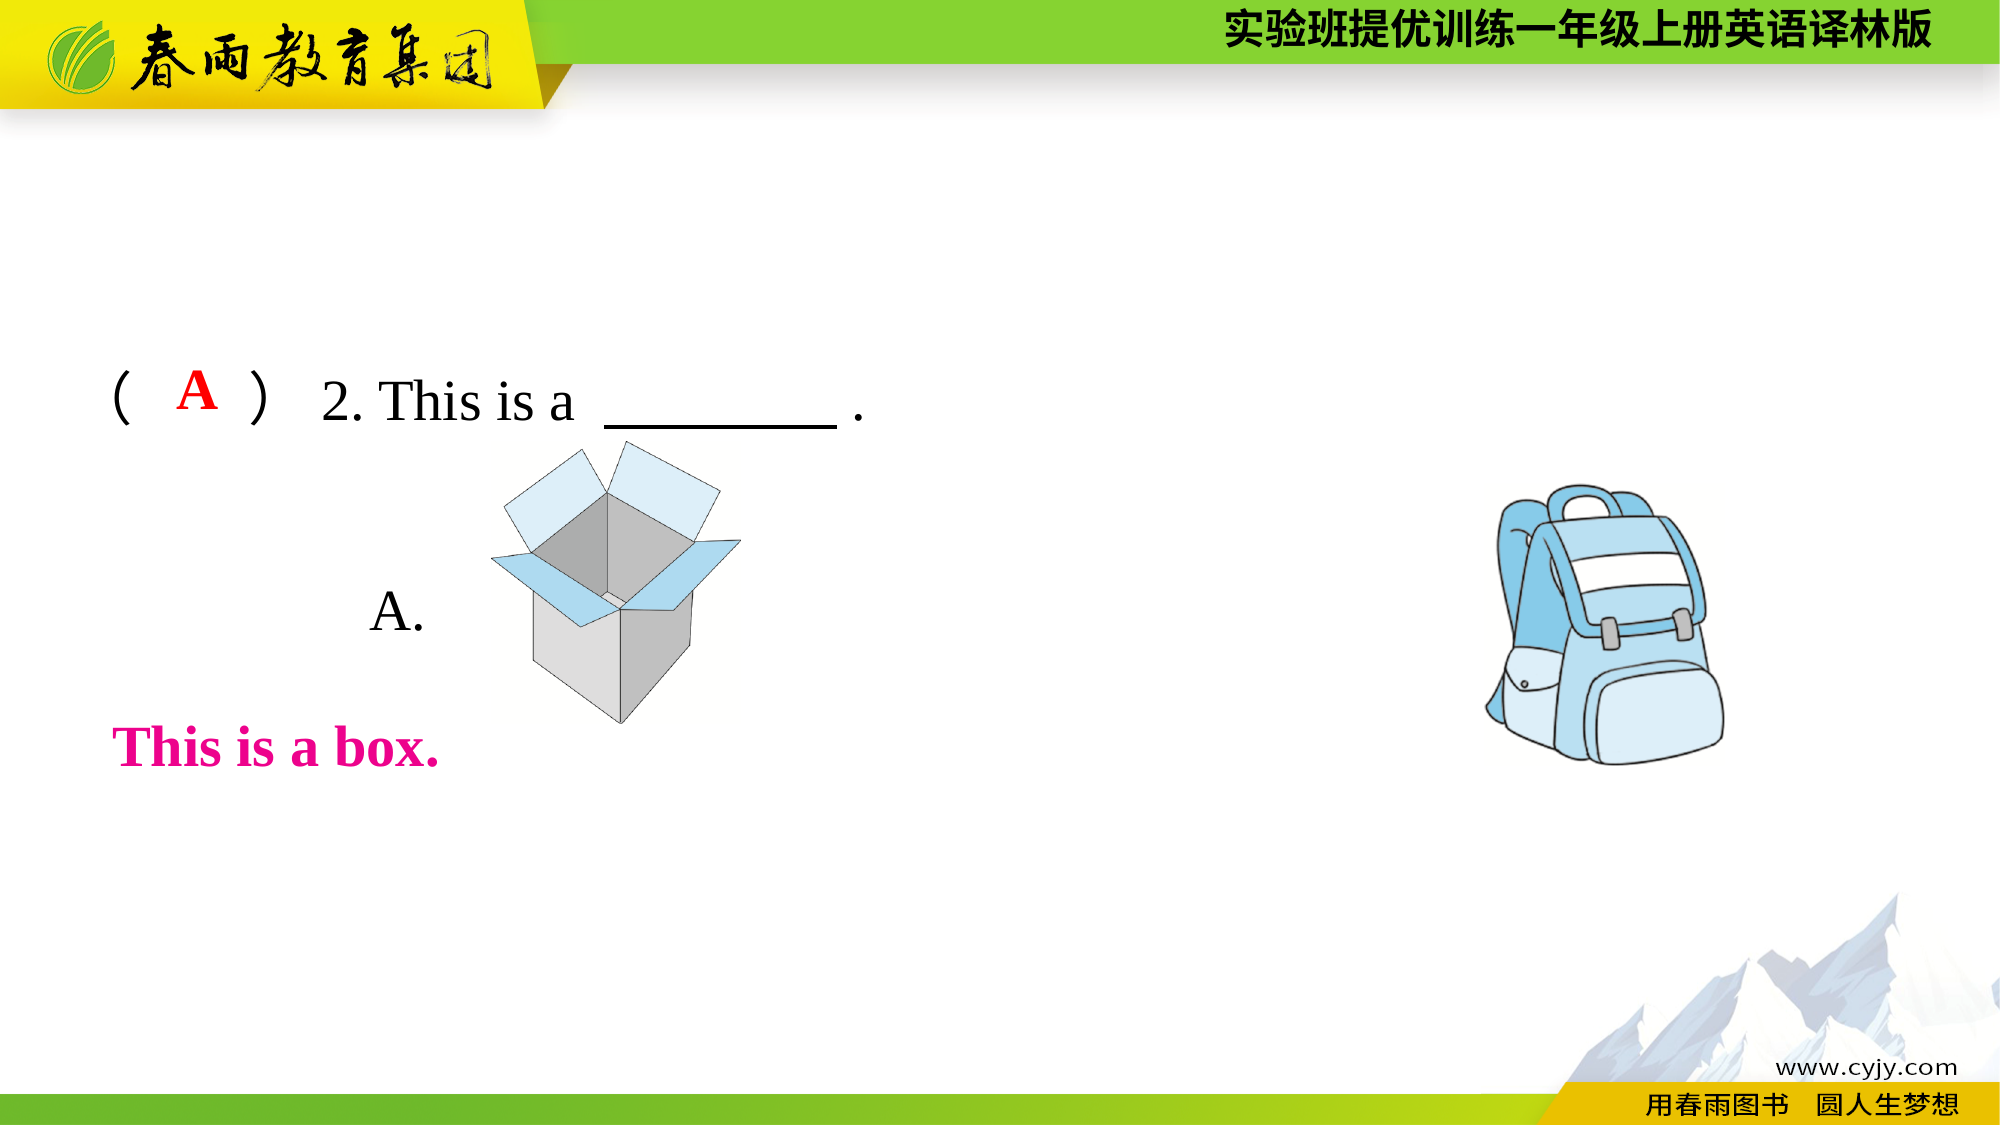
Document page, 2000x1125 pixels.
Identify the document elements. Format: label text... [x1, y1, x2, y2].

picture [0, 0, 2000, 1125]
list （ ）2. This is a . A. B. [59, 320, 1944, 641]
text_box This is a box. [97, 701, 455, 786]
text_box A [161, 343, 234, 429]
